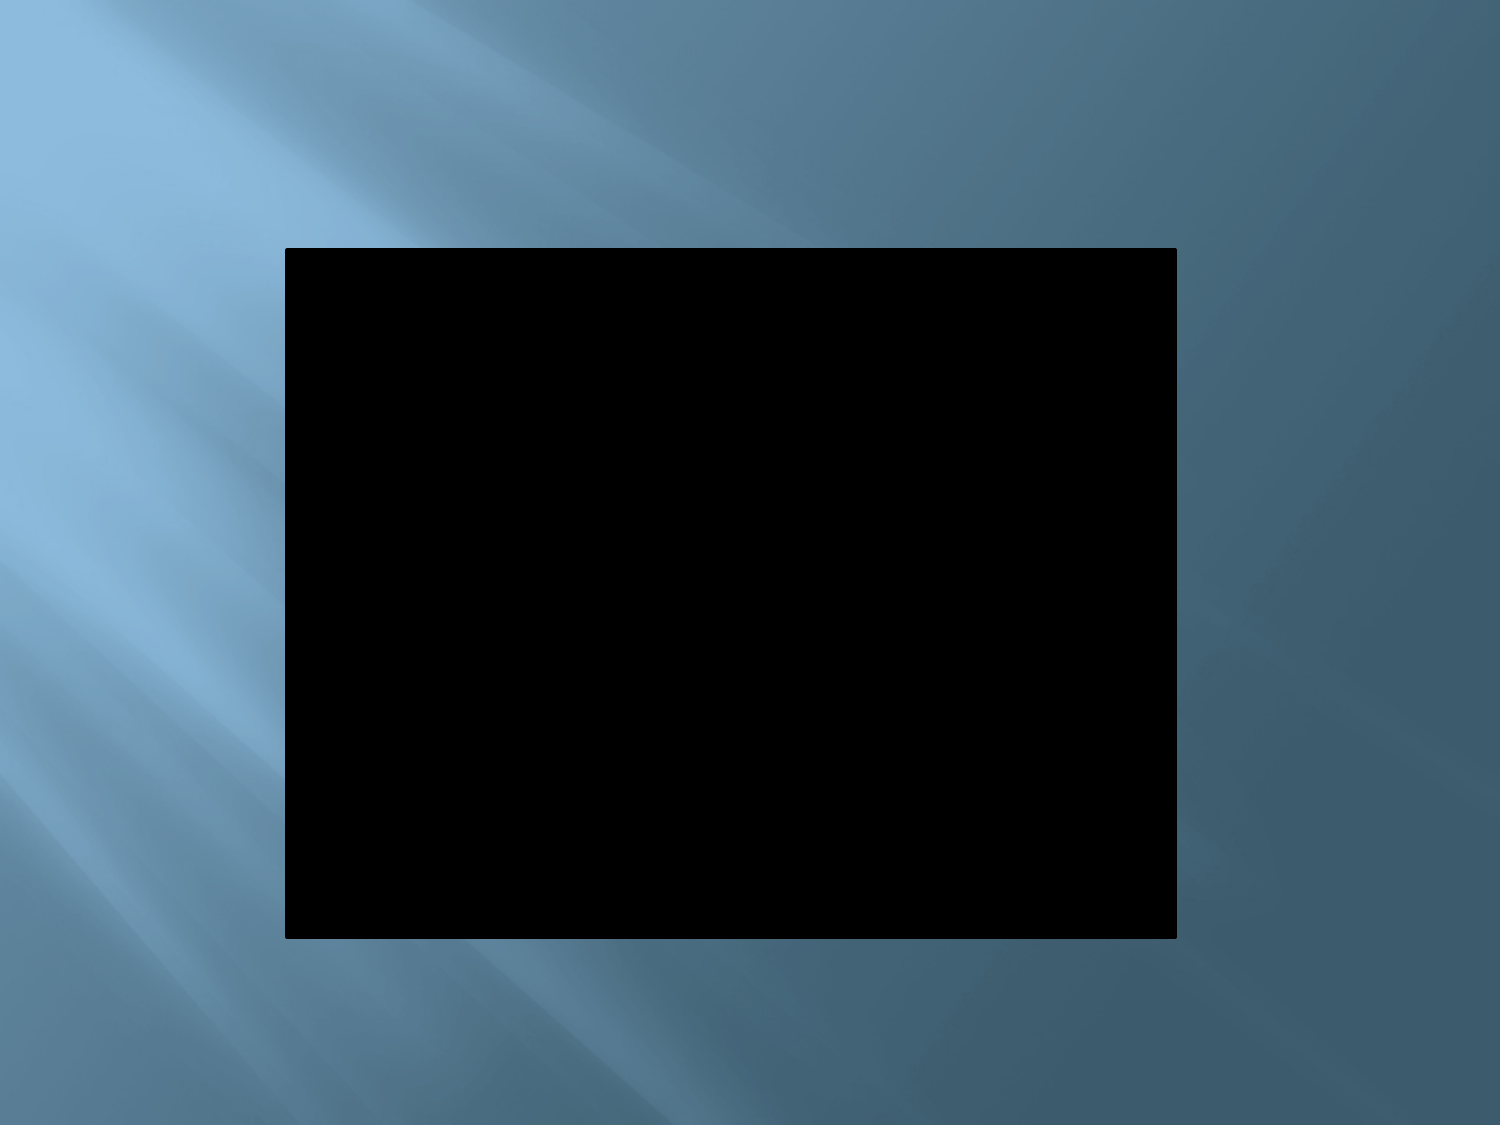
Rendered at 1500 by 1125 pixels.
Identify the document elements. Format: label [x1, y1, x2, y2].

text_box [285, 248, 1177, 939]
